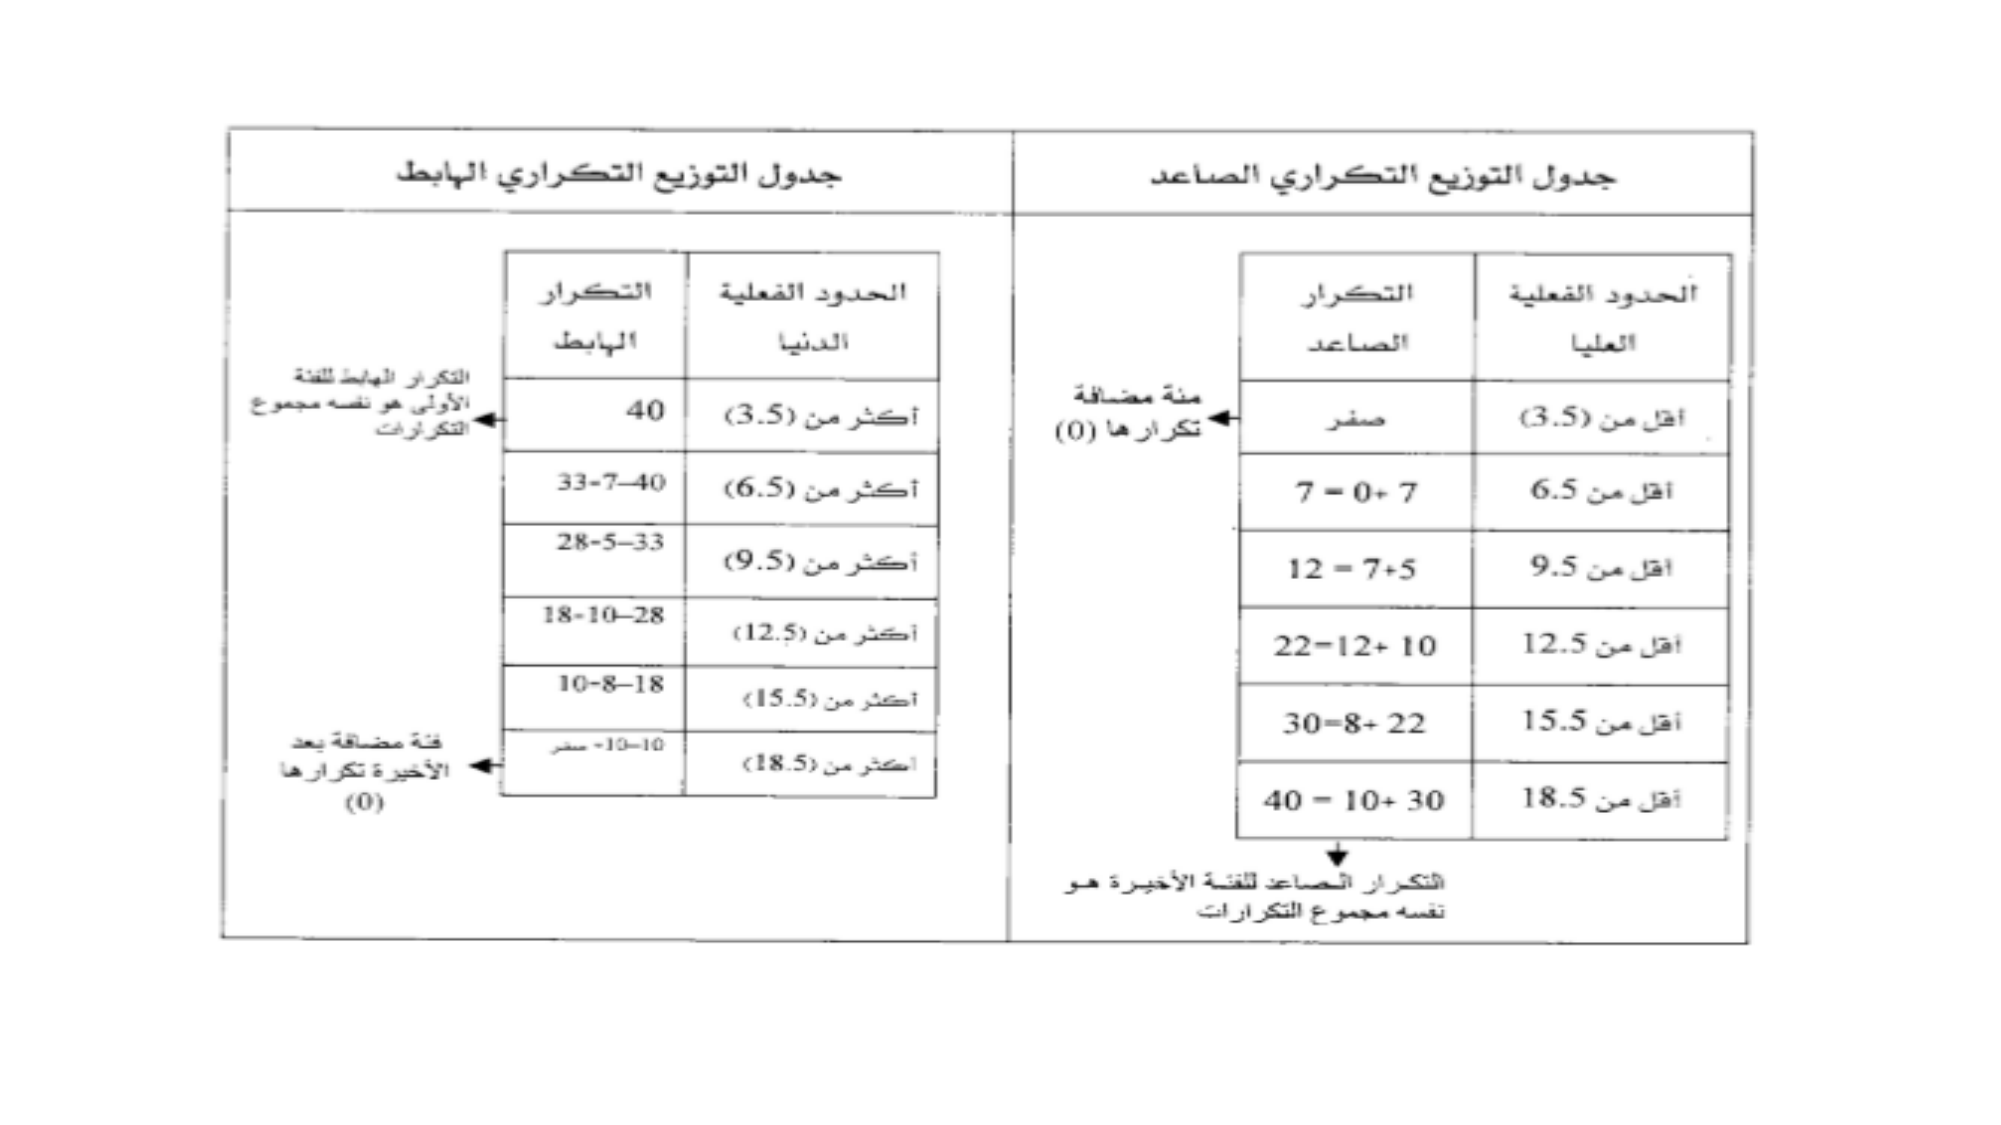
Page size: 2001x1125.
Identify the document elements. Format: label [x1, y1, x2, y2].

picture [172, 0, 1865, 1030]
